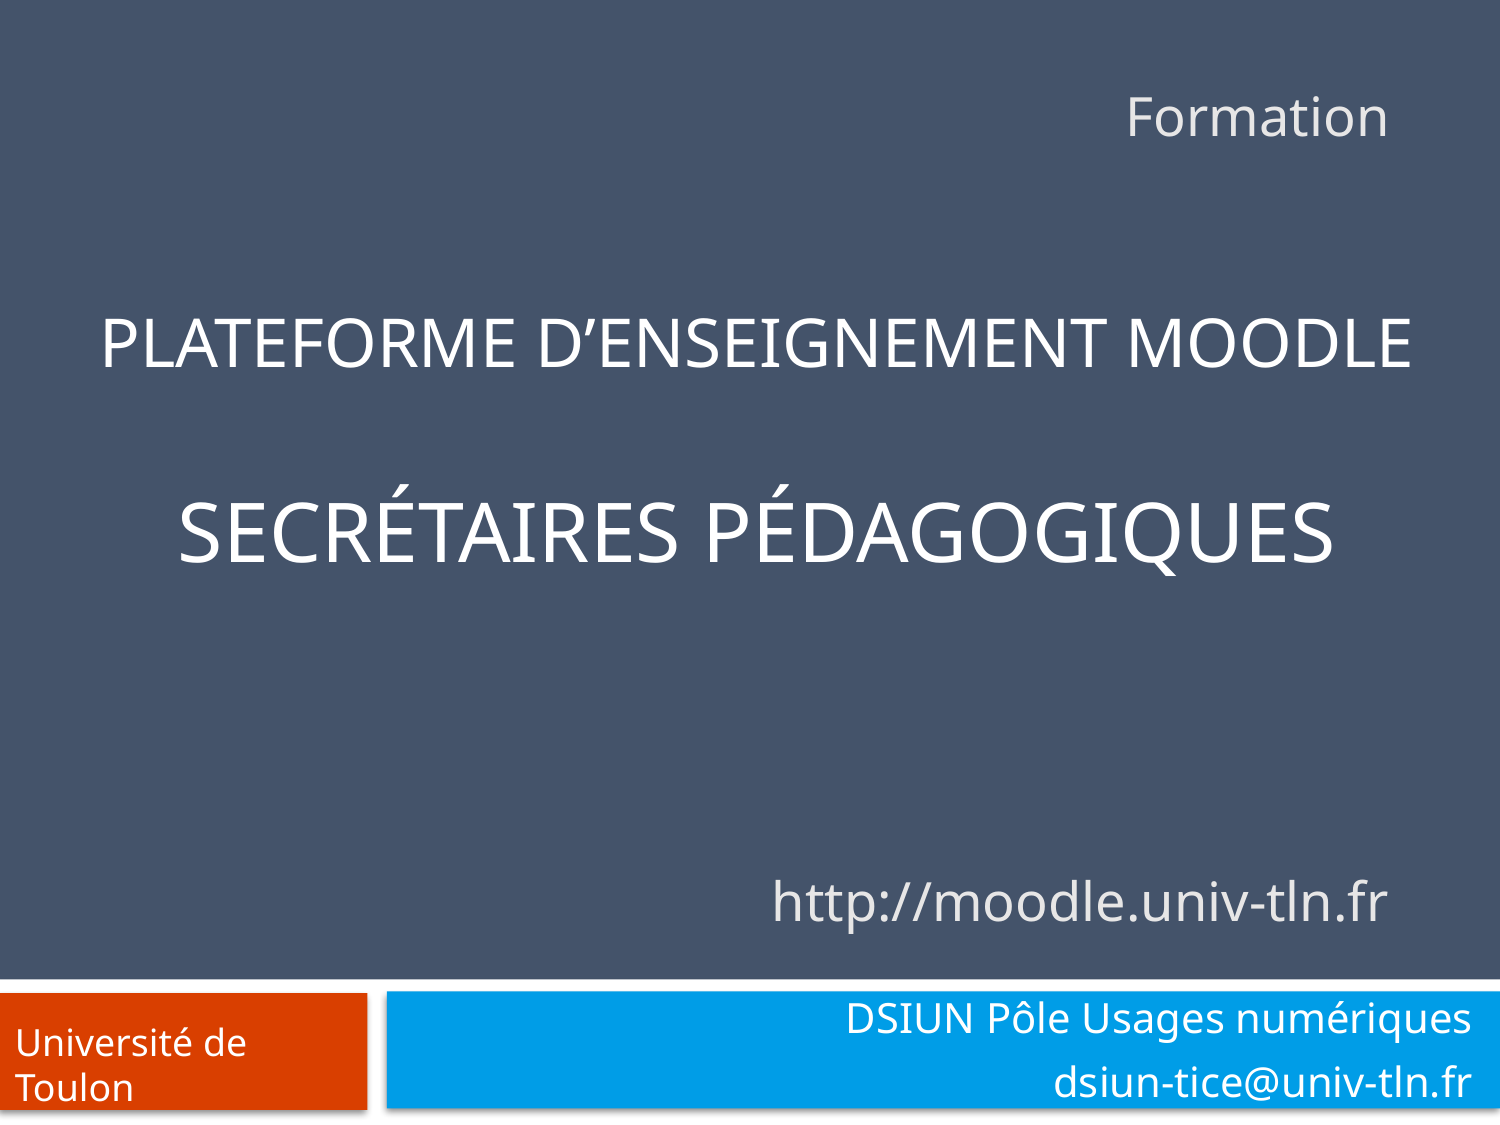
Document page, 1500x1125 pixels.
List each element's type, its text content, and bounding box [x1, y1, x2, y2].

subtitle DSIUN Pôle Usages numériques dsiun-tice@univ-tln.fr [387, 992, 1488, 1105]
text_box http://moodle.univ-tln.fr [398, 843, 1405, 957]
title Plateforme d’enseignement Moodle Secrétaires pédagogiques [64, 243, 1450, 587]
text_box Formation [398, 58, 1405, 172]
text_box Université de Toulon [0, 1011, 364, 1117]
